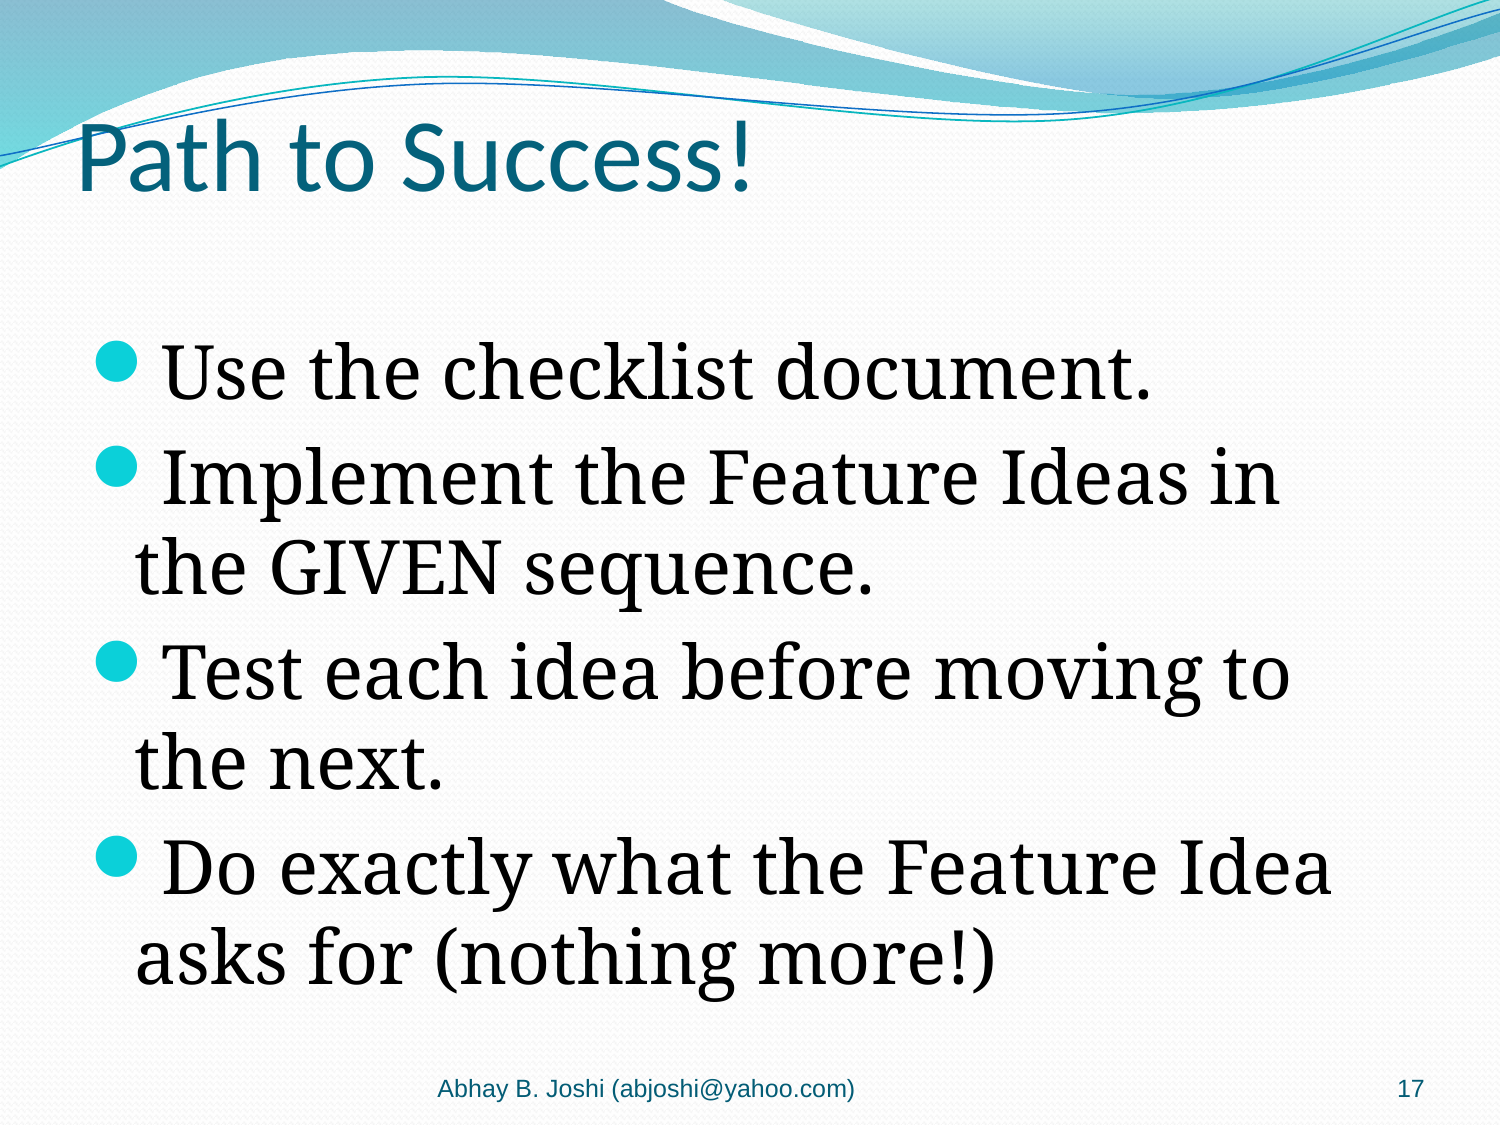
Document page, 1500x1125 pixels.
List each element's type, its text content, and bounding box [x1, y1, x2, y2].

footer Abhay B. Joshi (abjoshi@yahoo.com) [437, 1042, 988, 1103]
slide_number 17 [1299, 1042, 1425, 1103]
title Path to Success! [75, 24, 1425, 213]
list Use the checklist document. Implement the Feature Ideas in the GIVEN sequence. Test each idea before moving to the next. Do exactly what the Feature Idea asks for (nothing more!) [75, 317, 1425, 1038]
